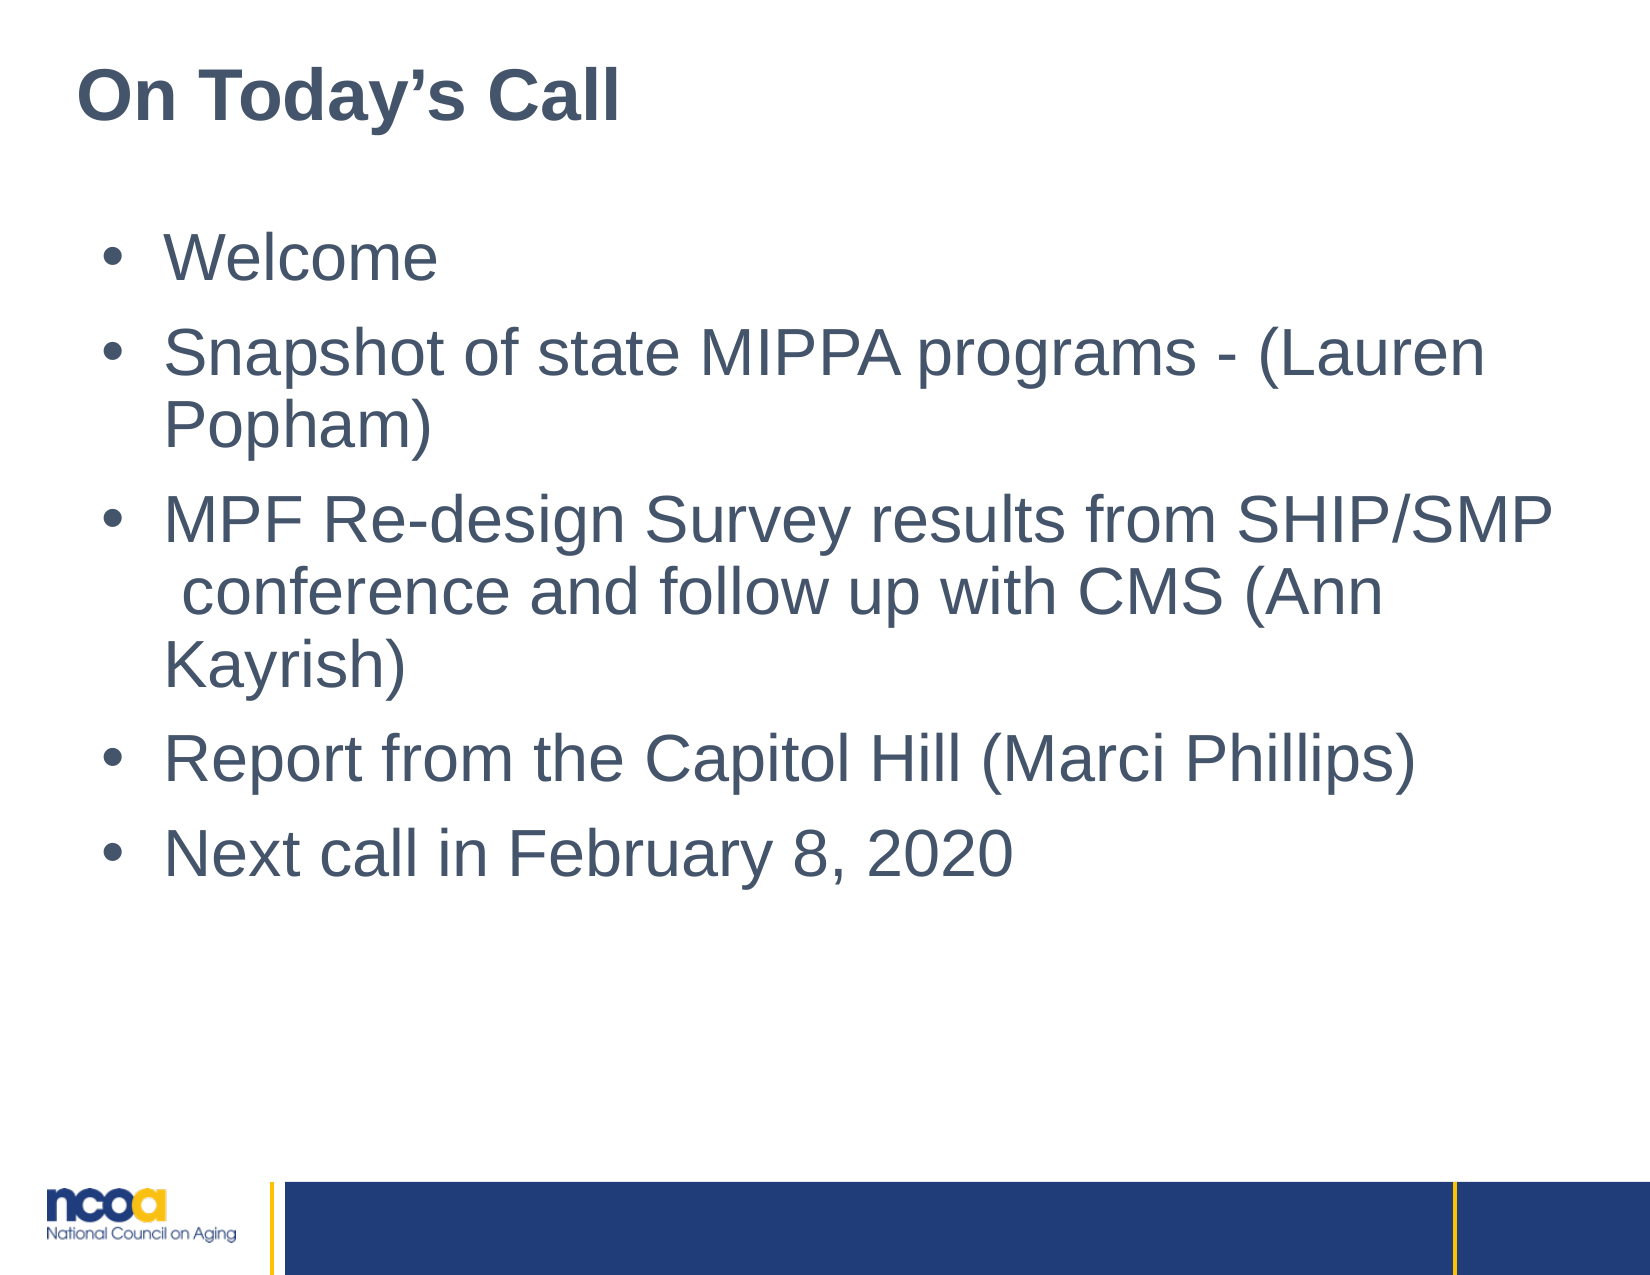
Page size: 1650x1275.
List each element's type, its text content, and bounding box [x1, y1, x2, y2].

picture [47, 1188, 236, 1243]
title On Today’s Call [61, 20, 1636, 173]
list Welcome Snapshot of state MIPPA programs - (Lauren Popham) MPF Re-design Survey results from SHIP/SMP conference and follow up with CMS (Ann Kayrish) Report from the Capitol Hill (Marci Phillips) Next call in February 8, 2020 [86, 215, 1584, 1031]
